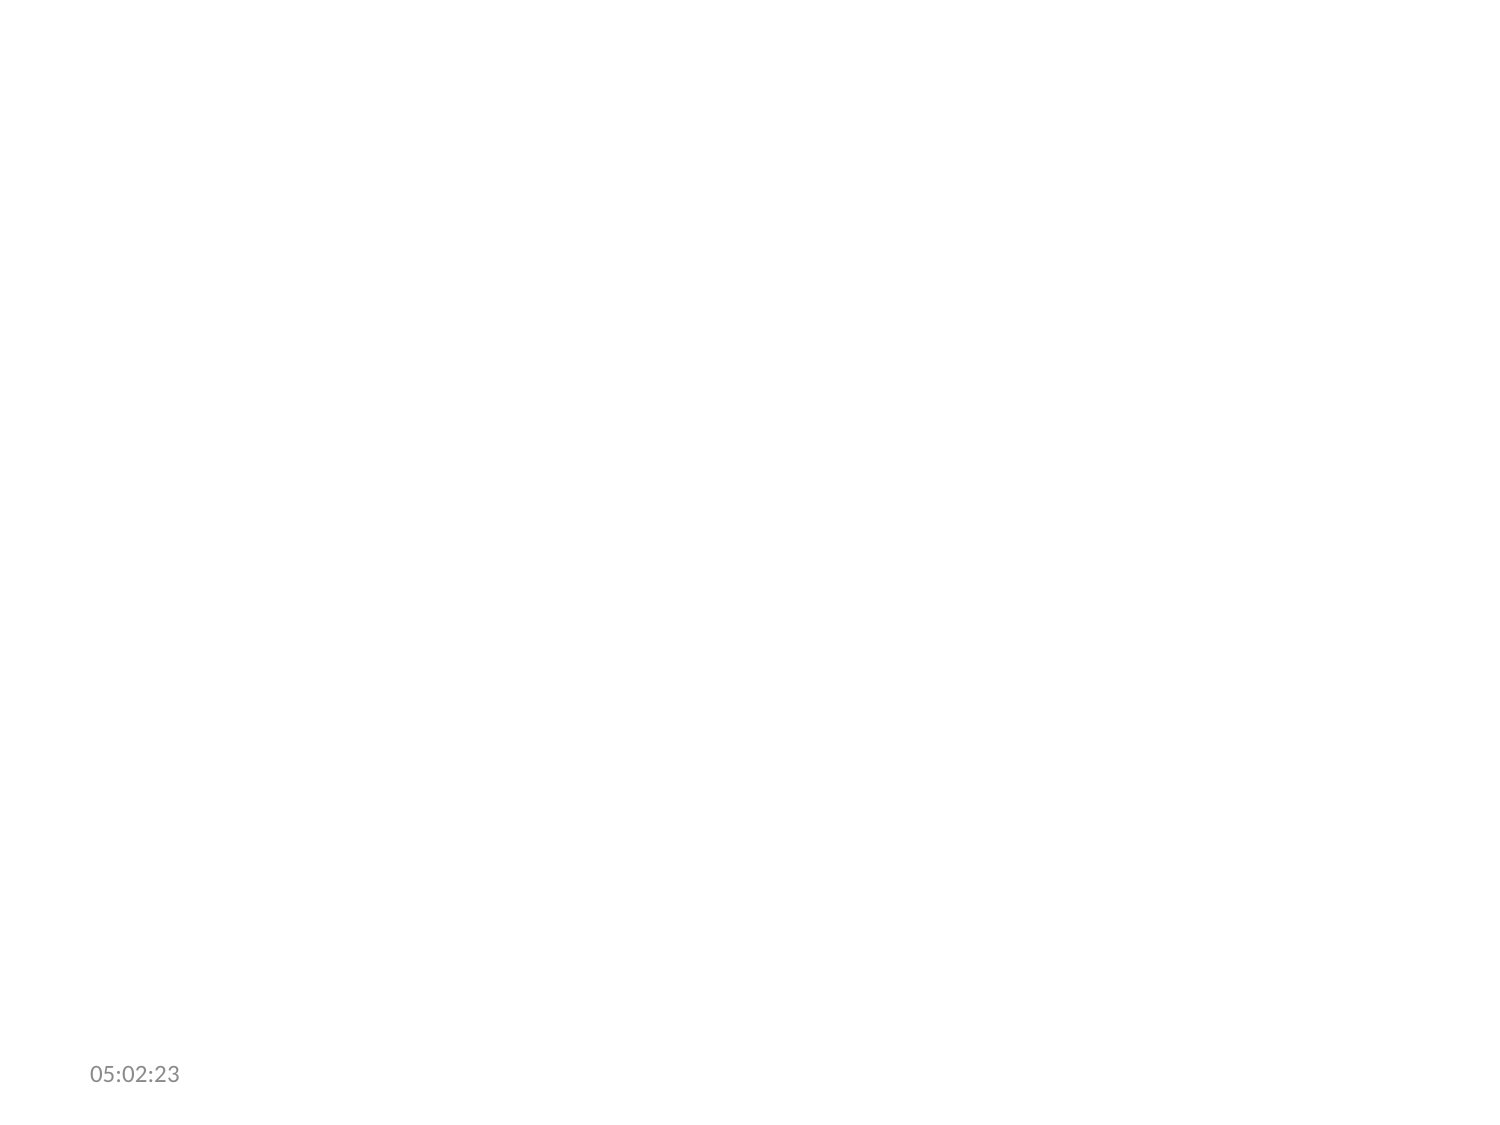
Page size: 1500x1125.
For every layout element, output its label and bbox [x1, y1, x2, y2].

slide_number [75, 1042, 425, 1103]
